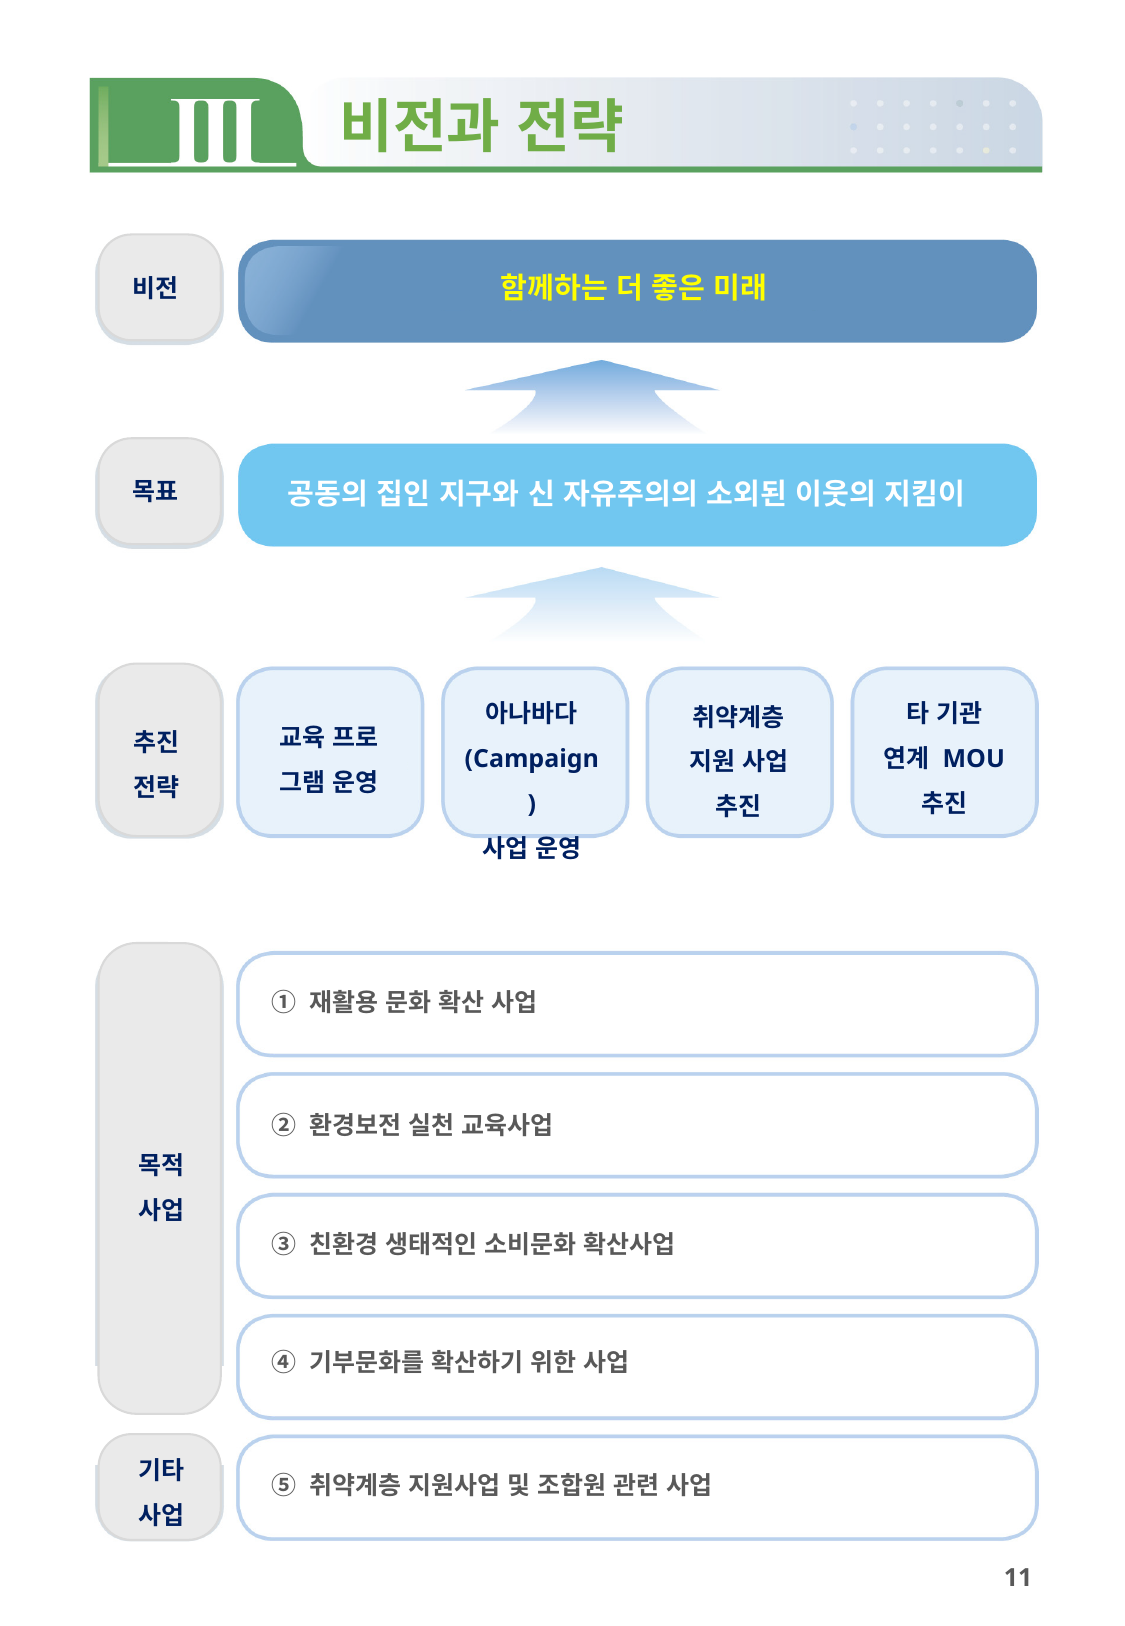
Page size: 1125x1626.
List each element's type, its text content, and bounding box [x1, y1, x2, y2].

picture [84, 234, 1048, 1555]
picture [84, 72, 1048, 175]
text_box 11 [963, 1555, 1048, 1599]
